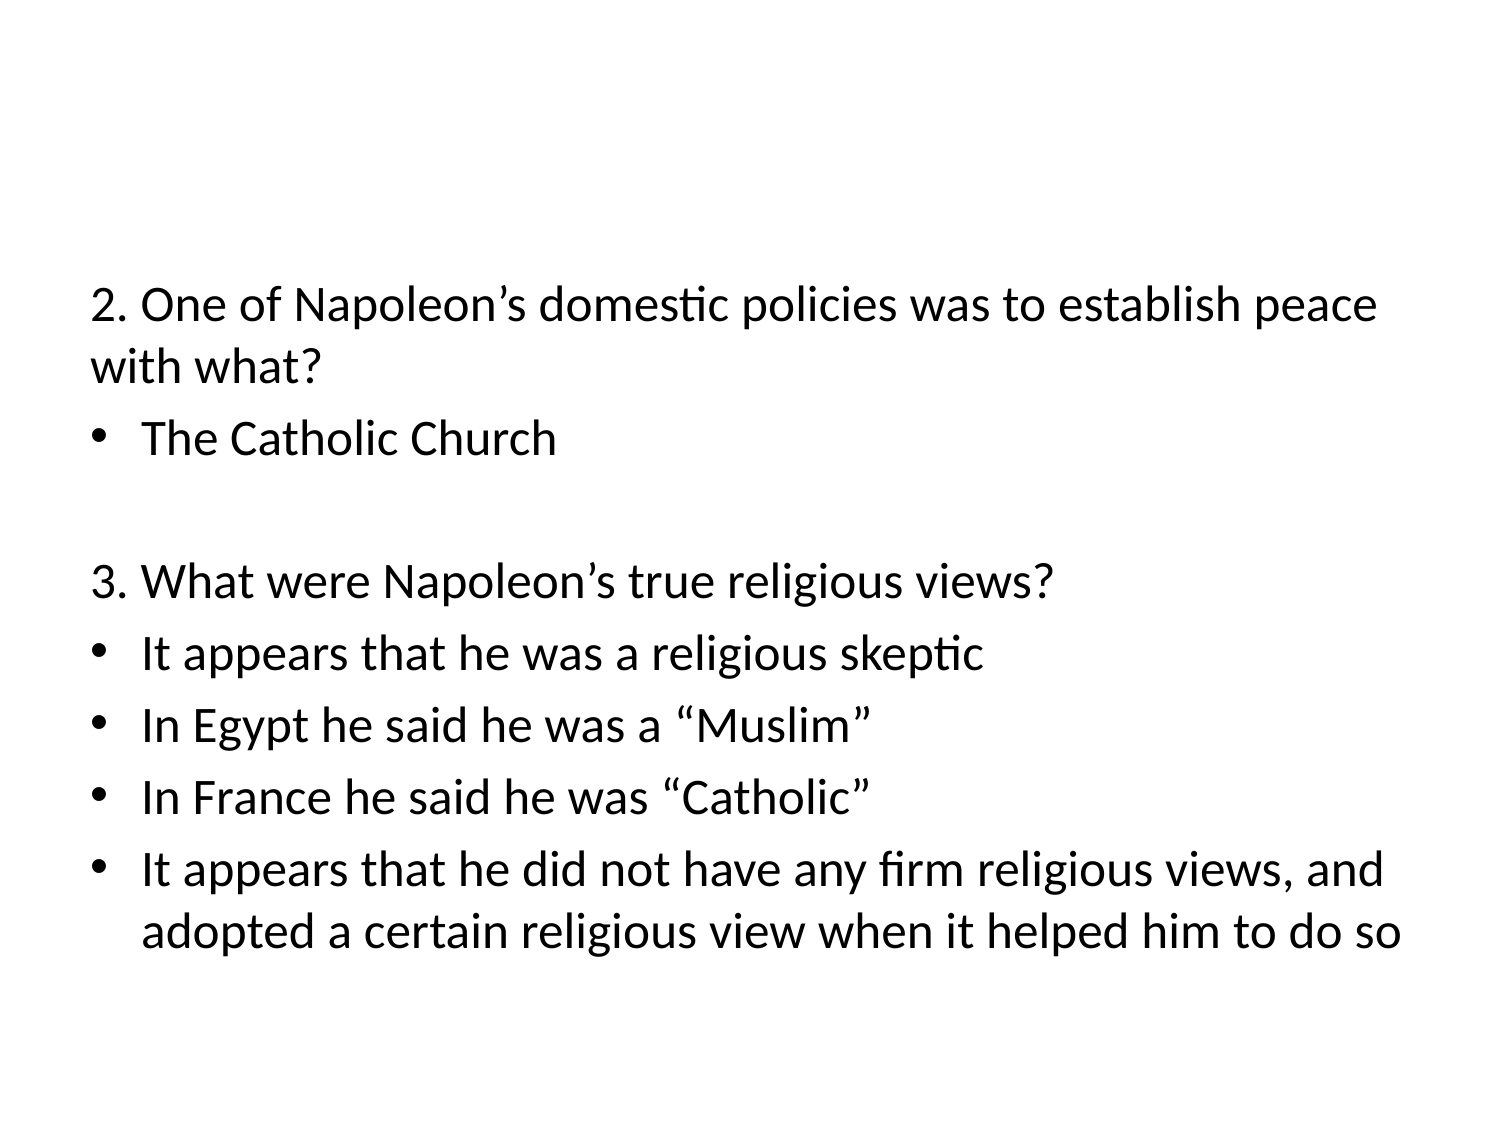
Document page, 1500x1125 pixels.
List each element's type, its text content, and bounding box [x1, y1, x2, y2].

list 2. One of Napoleon’s domestic policies was to establish peace with what? The Catholic Church 3. What were Napoleon’s true religious views? It appears that he was a religious skeptic In Egypt he said he was a “Muslim” In France he said he was “Catholic” It appears that he did not have any firm religious views, and adopted a certain religious view when it helped him to do so [75, 262, 1425, 1005]
